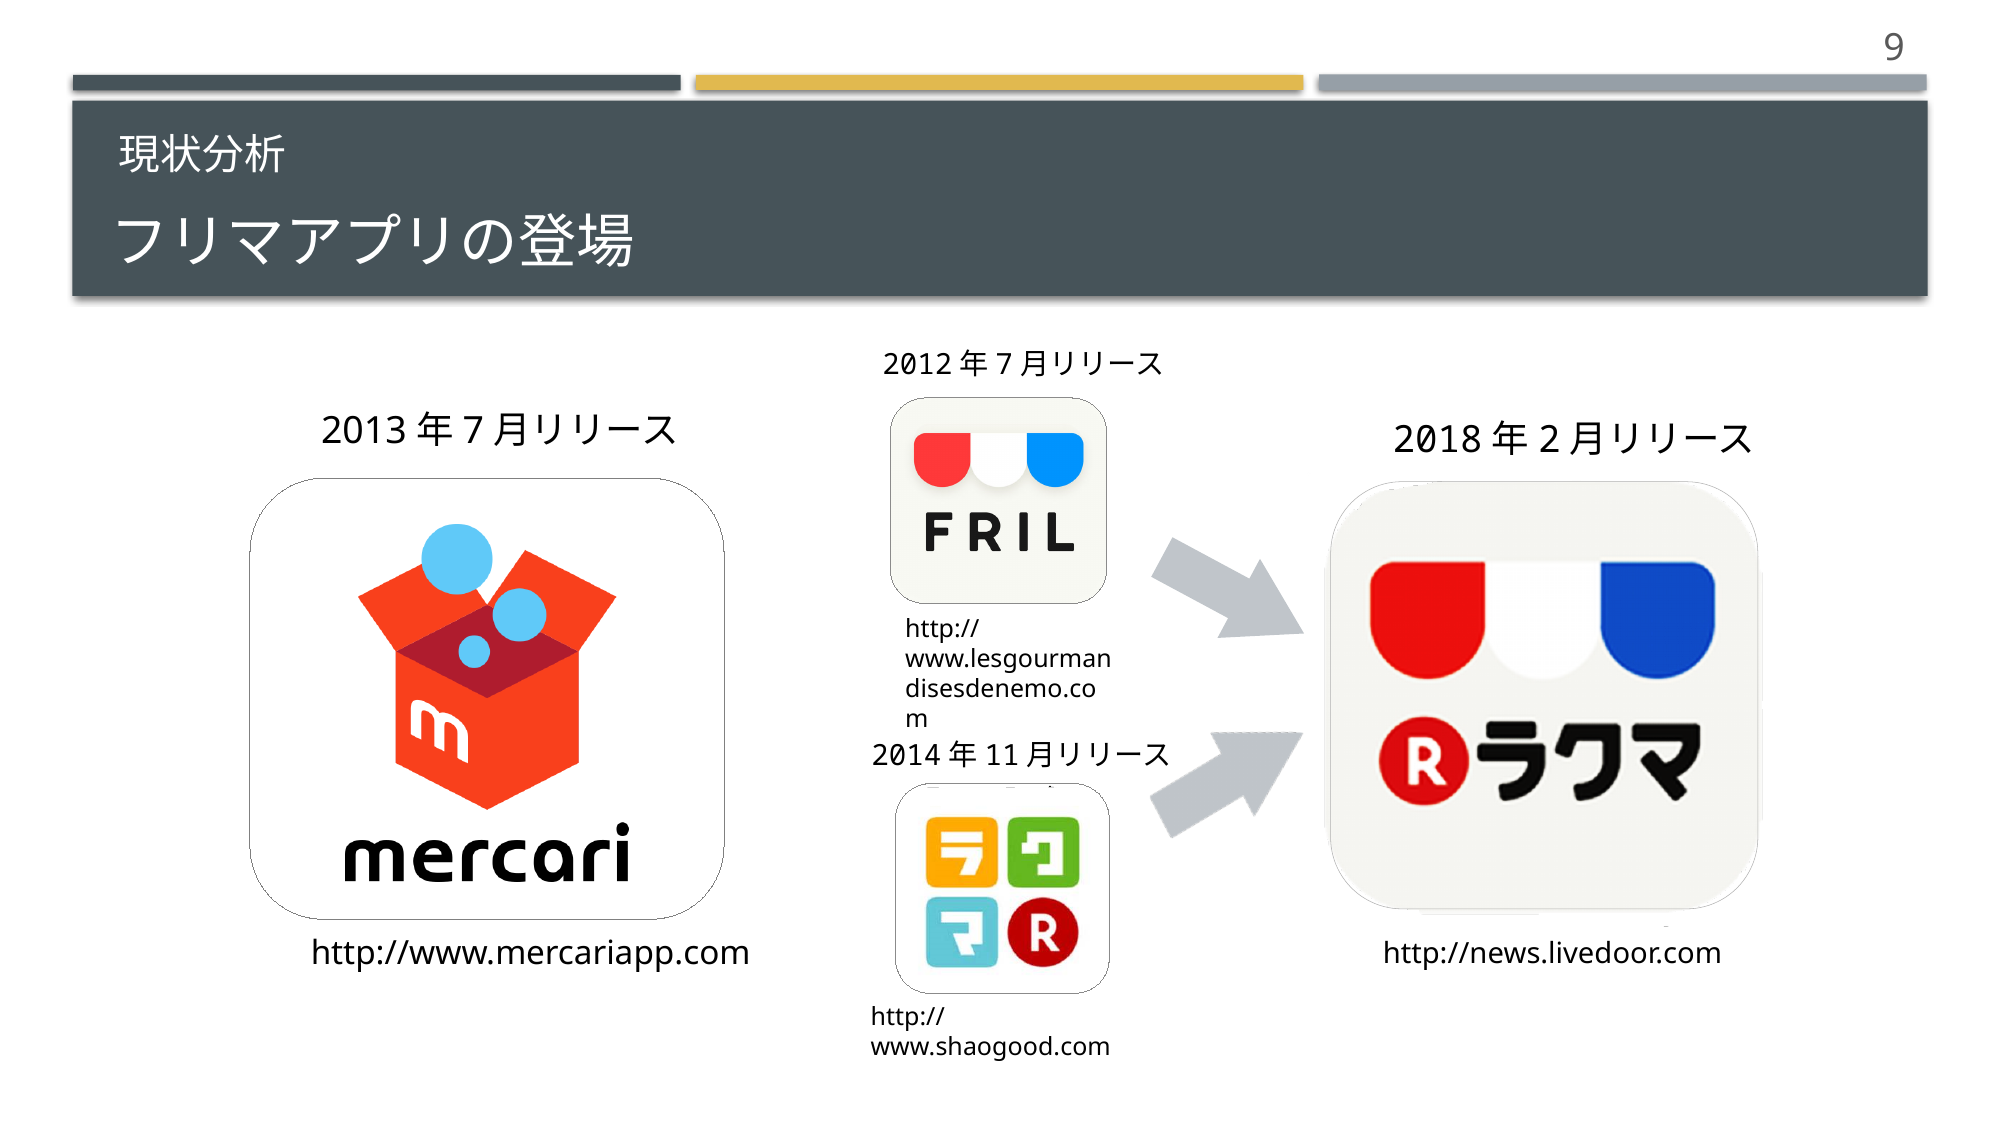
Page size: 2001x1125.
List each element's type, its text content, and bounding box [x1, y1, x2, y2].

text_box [249, 477, 886, 980]
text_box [855, 783, 1178, 1040]
picture [1151, 714, 1297, 853]
text_box [1149, 535, 1294, 640]
text_box 2018年2月リリース [1377, 407, 1912, 451]
text_box 2014年11月リリース [889, 728, 1145, 779]
text_box 2013年7月リリース [274, 398, 725, 459]
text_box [1299, 453, 1972, 978]
slide_number 9 [1747, 19, 1920, 79]
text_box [889, 397, 1135, 667]
title フリマアプリの登場 [95, 115, 1905, 282]
text_box 2012年7月リリース [867, 337, 1244, 388]
